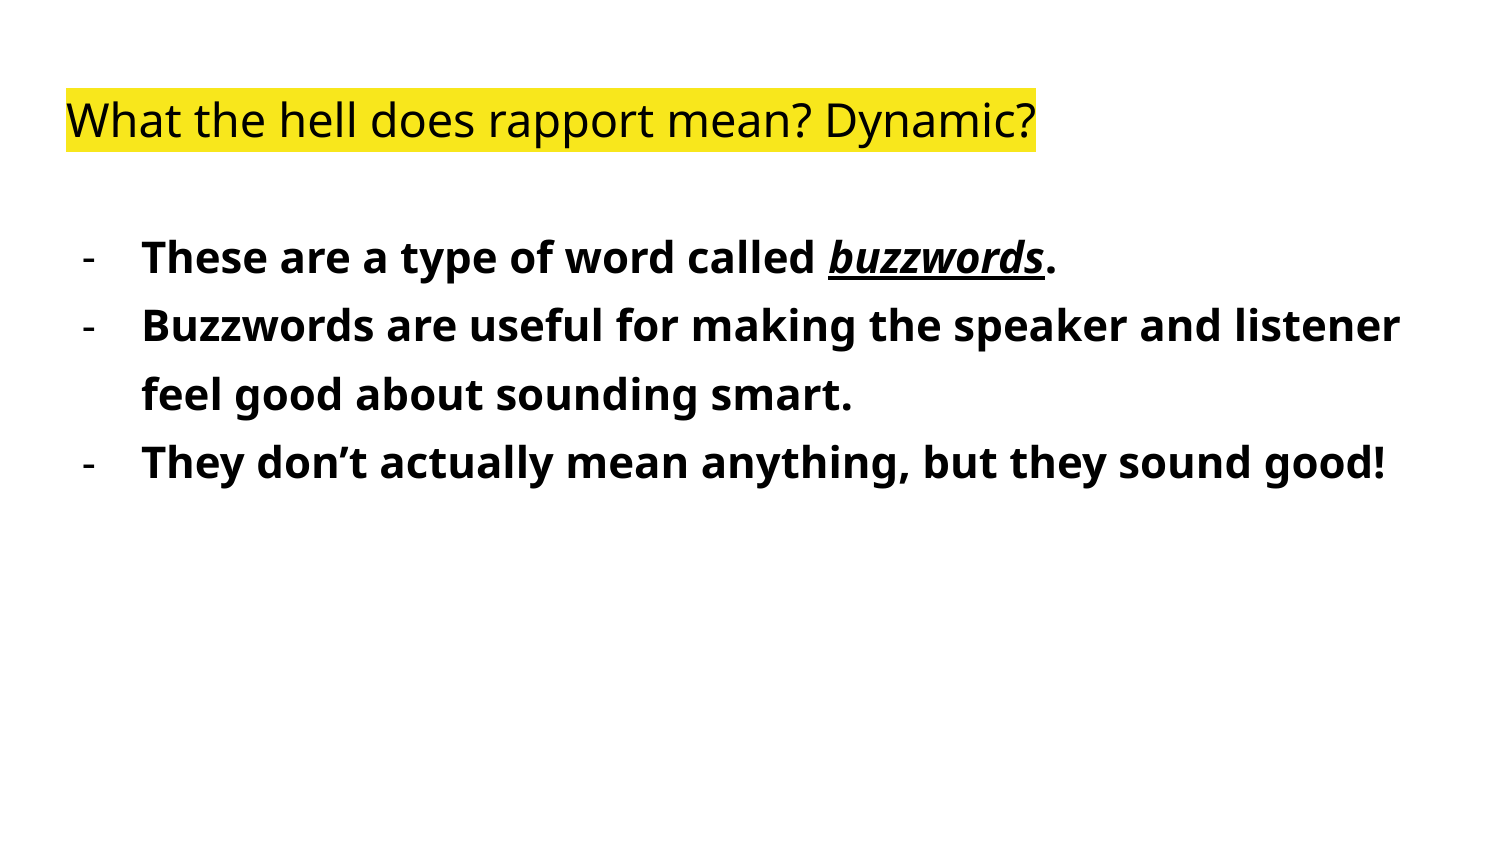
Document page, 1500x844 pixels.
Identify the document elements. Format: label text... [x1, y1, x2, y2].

list These are a type of word called buzzwords. Buzzwords are useful for making the speaker and listener feel good about sounding smart. They don’t actually mean anything, but they sound good! [51, 202, 1449, 750]
title What the hell does rapport mean? Dynamic? [51, 72, 1449, 167]
